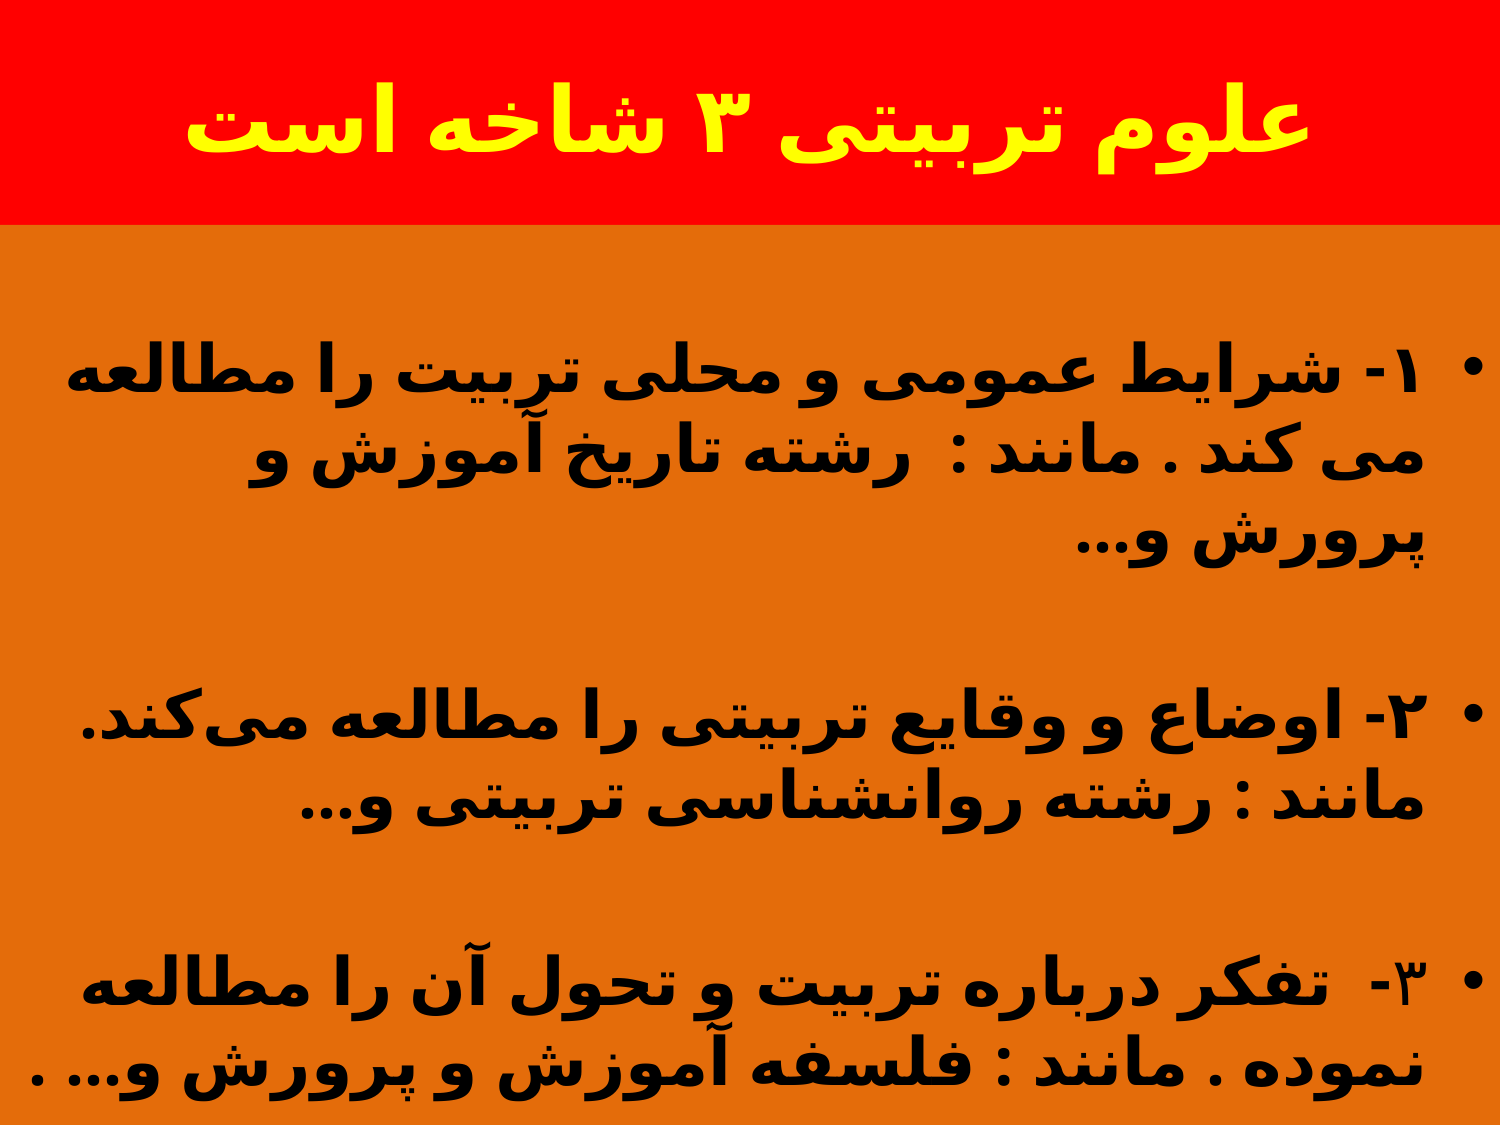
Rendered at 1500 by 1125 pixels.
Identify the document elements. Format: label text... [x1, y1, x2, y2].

list ۱- شرایط عمومی و محلی تربیت را مطالعه می کند . مانند : رشته تاریخ آموزش و پرورش و… ۲- اوضاع و وقایع تربیتی را مطالعه می‌کند. مانند : رشته روانشناسی تربیتی و… ۳- تفکر درباره تربیت و تحول آن را مطالعه نموده . مانند : فلسفه آموزش و پرورش و… . [0, 224, 1500, 1125]
title علوم تربیتی ۳ شاخه است [0, 0, 1500, 224]
